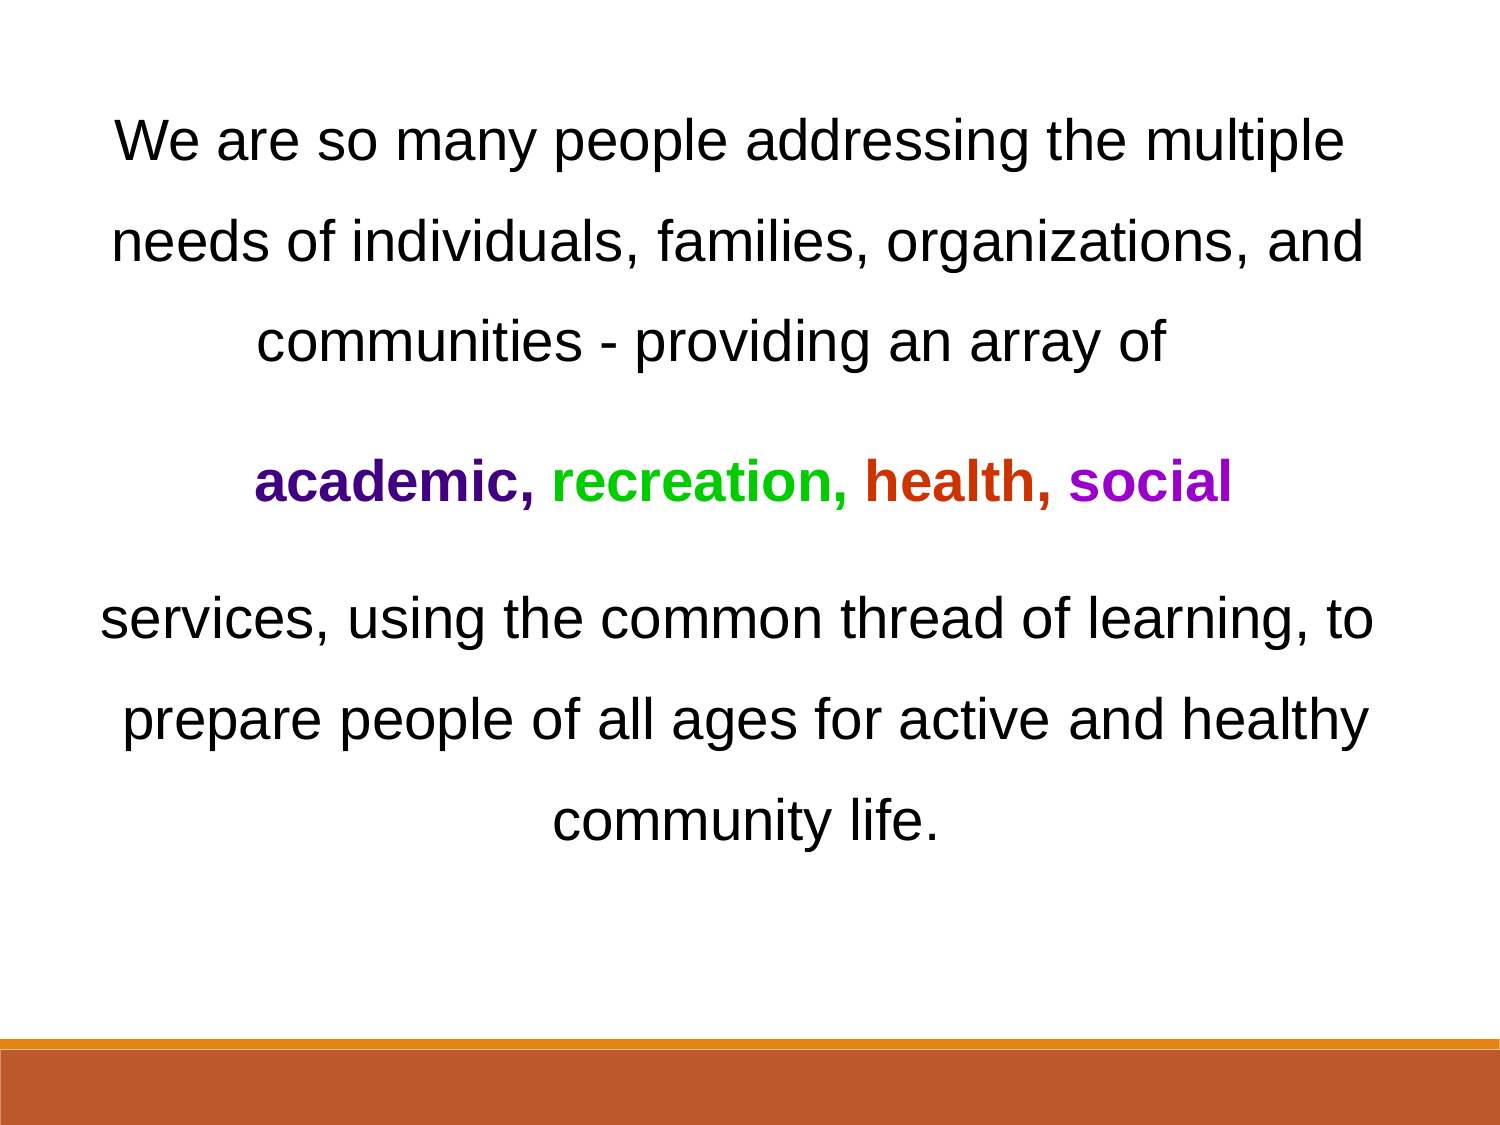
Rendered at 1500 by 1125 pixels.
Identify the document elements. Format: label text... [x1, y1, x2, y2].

text_box We are so many people addressing the multiple needs of individuals, families, organizations, and communities - providing an array of academic, recreation, health, social services, using the common thread of learning, to prepare people of all ages for active and healthy community life. [97, 69, 1378, 852]
